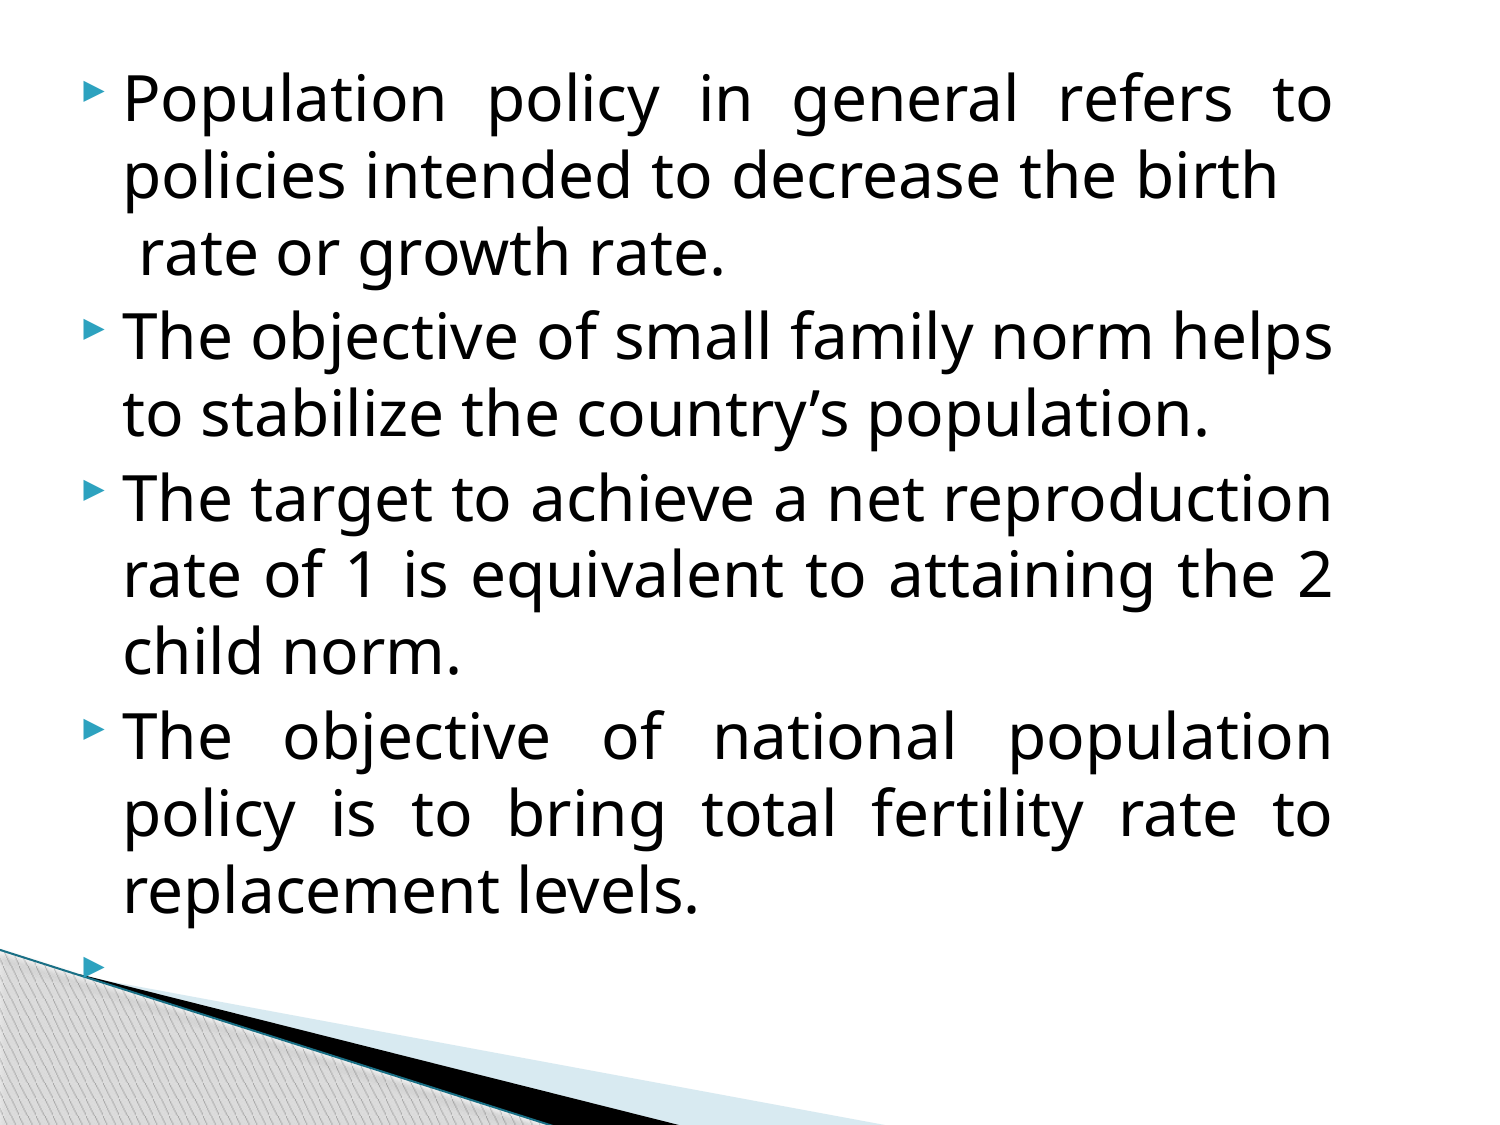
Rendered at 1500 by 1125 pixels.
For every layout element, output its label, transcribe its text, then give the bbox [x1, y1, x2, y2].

list Population policy in general refers to policies intended to decrease the birth rate or growth rate. The objective of small family norm helps to stabilize the country’s population. The target to achieve a net reproduction rate of 1 is equivalent to attaining the 2 child norm. The objective of national population policy is to bring total fertility rate to replacement levels. [50, 50, 1350, 1088]
